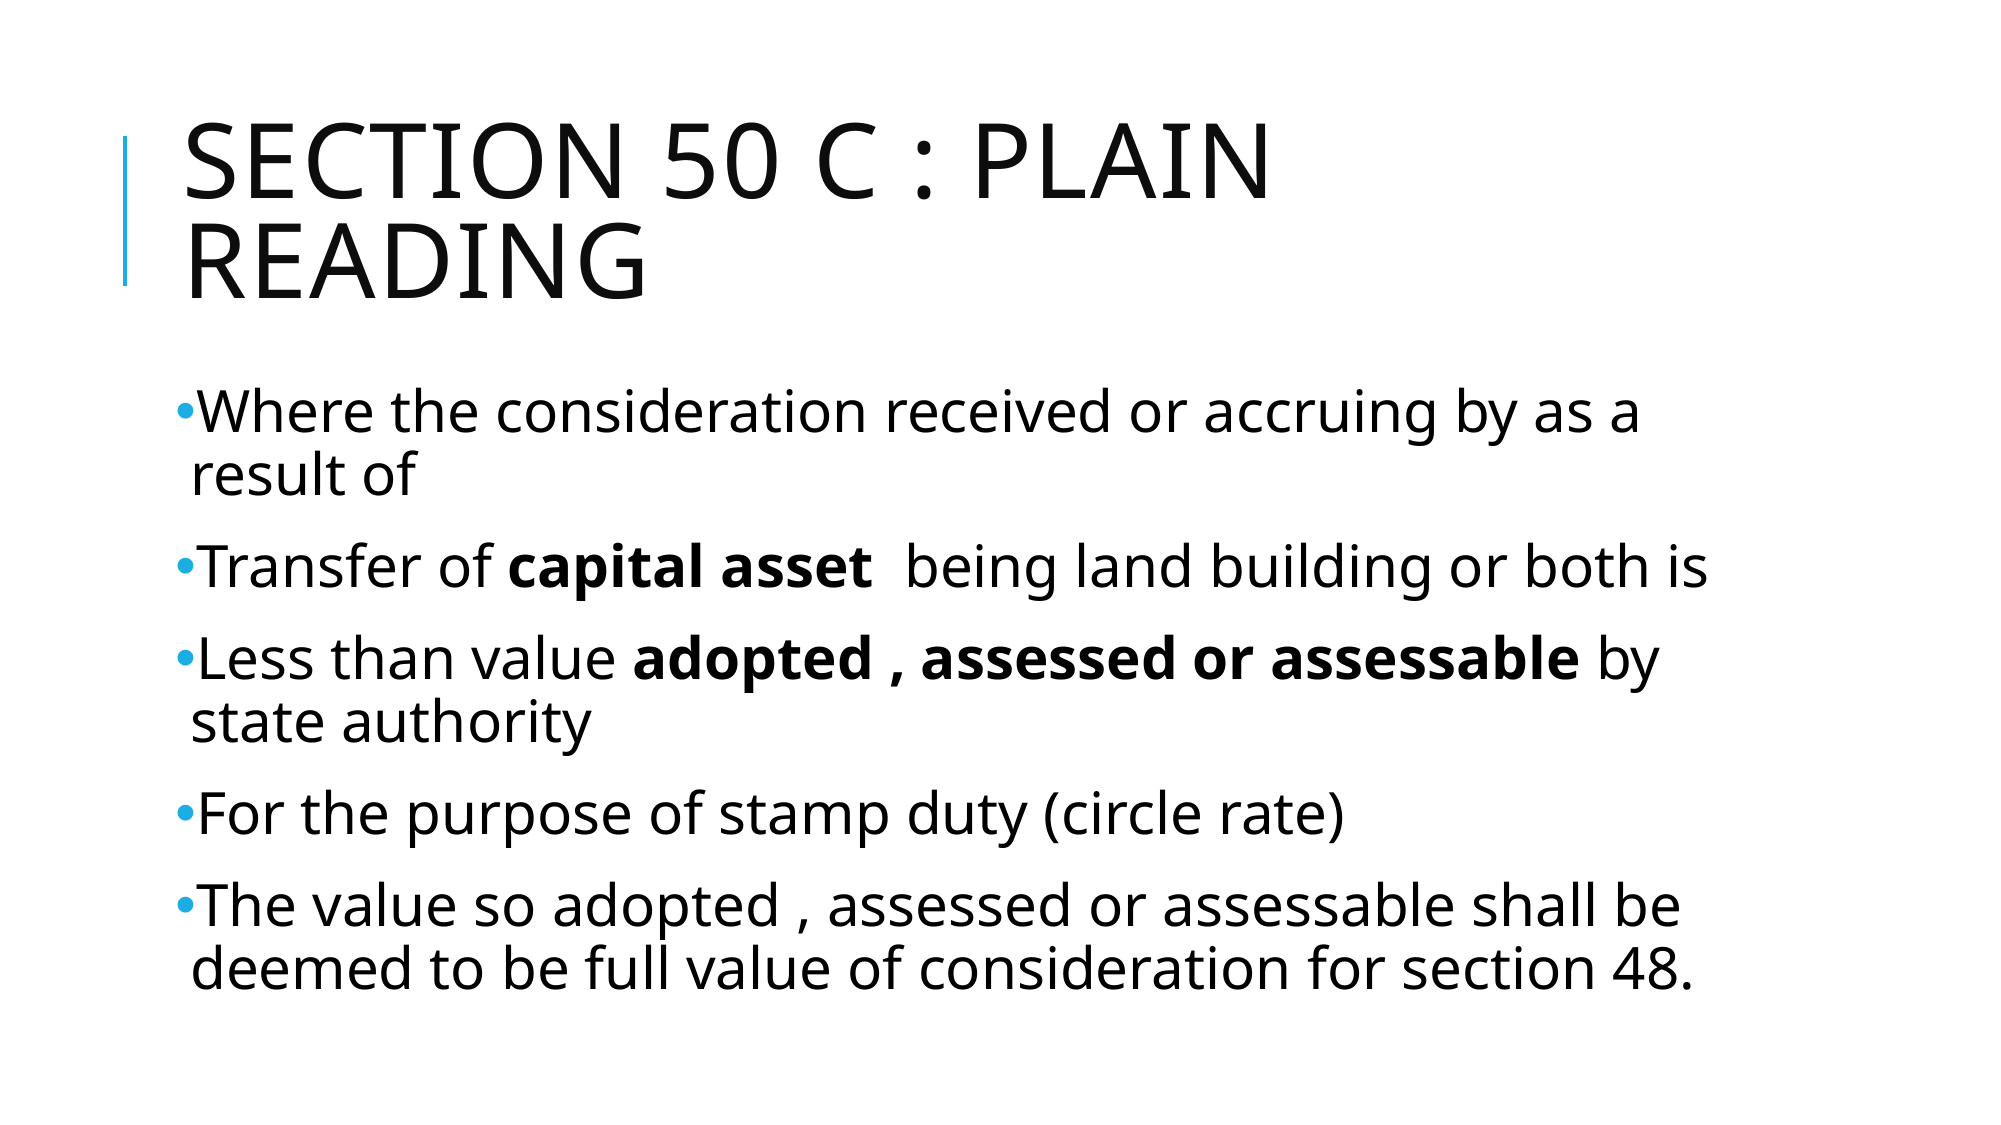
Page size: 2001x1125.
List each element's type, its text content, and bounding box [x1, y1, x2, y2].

title Section 50 C : plain reading [168, 96, 1763, 342]
list Where the consideration received or accruing by as a result of Transfer of capital asset being land building or both is Less than value adopted , assessed or assessable by state authority For the purpose of stamp duty (circle rate) The value so adopted , assessed or assessable shall be deemed to be full value of consideration for section 48. [168, 375, 1763, 1035]
